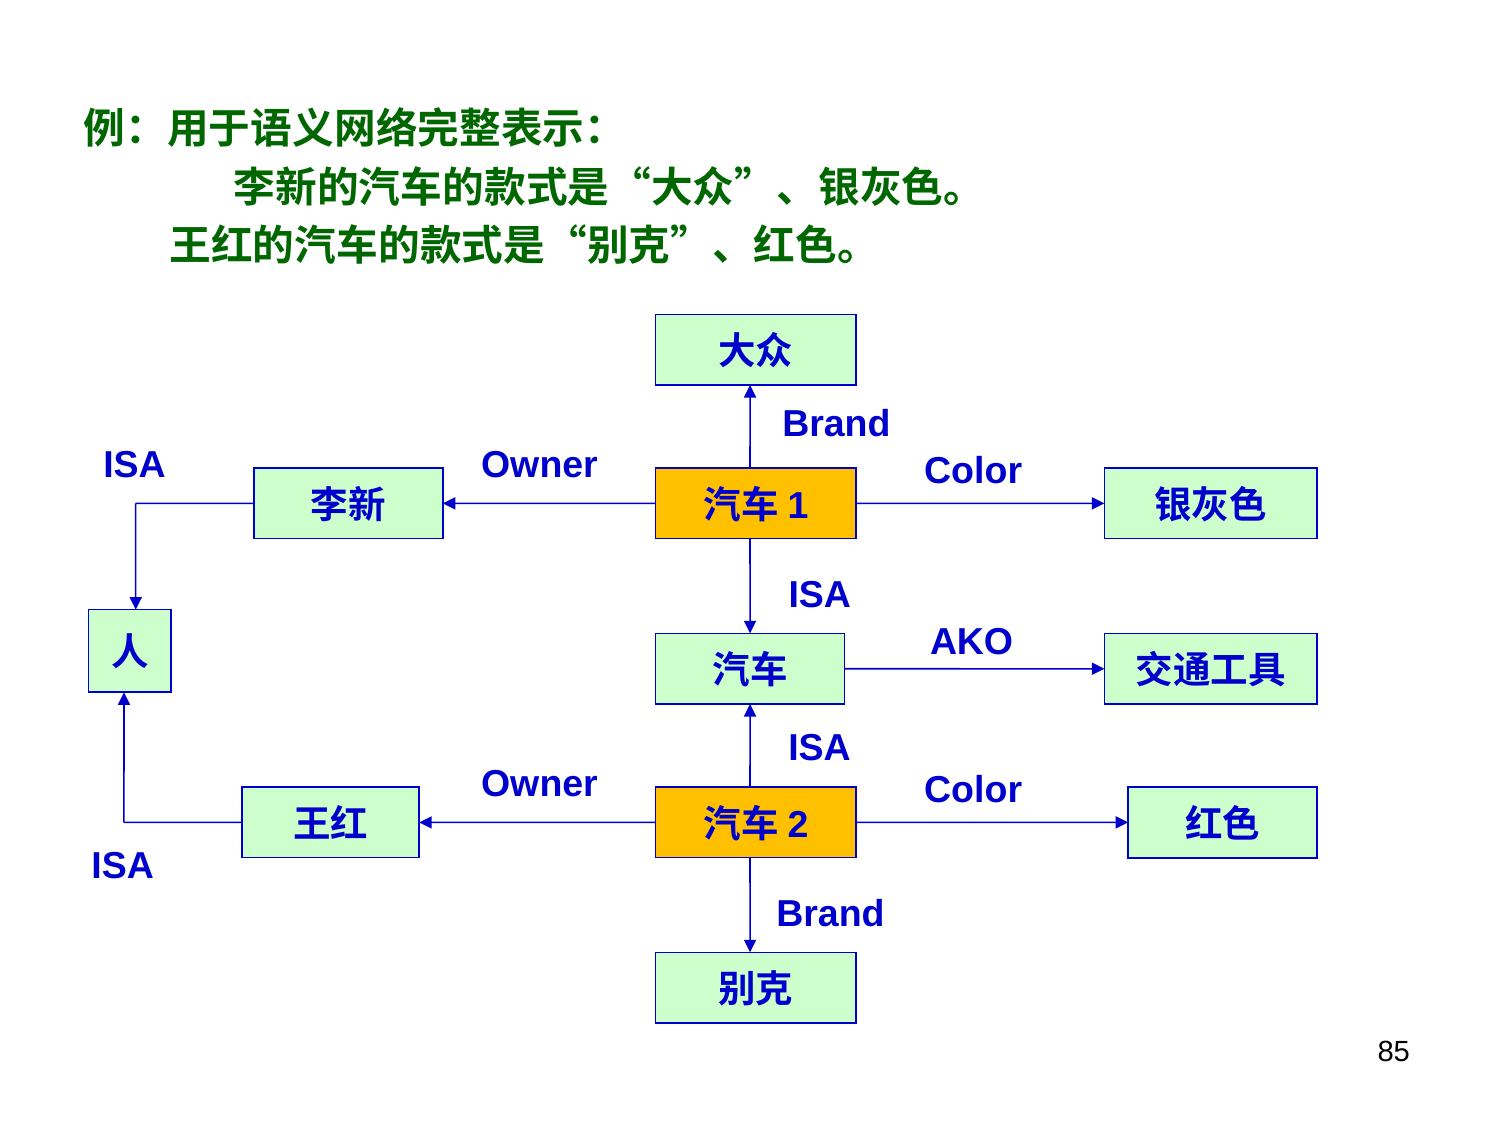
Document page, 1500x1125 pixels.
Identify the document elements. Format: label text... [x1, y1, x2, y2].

list 例：用于语义网络完整表示： 李新的汽车的款式是“大众”、银灰色。 王红的汽车的款式是“别克”、红色。 [3, 94, 1462, 1047]
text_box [76, 314, 1318, 1024]
slide_number 85 [1074, 1047, 1425, 1103]
